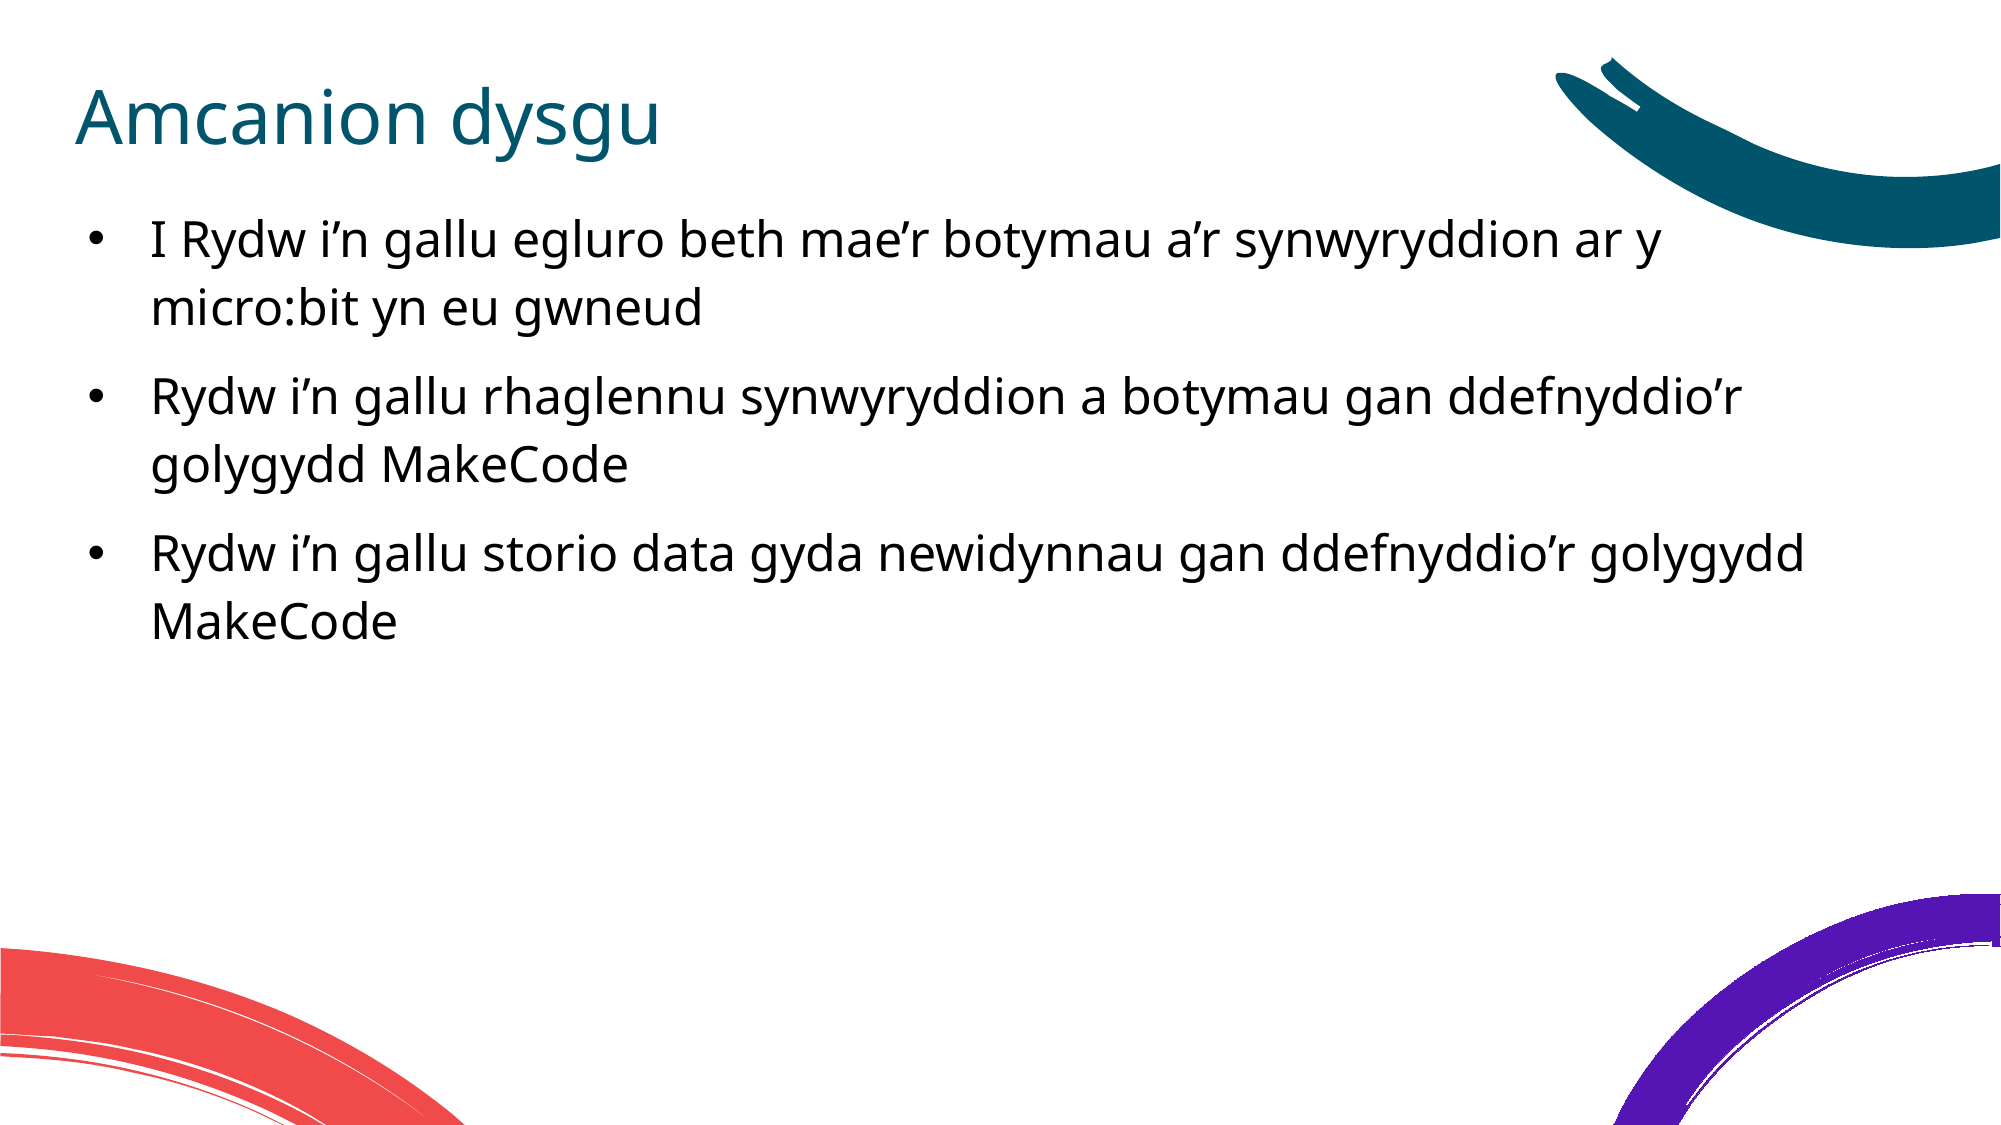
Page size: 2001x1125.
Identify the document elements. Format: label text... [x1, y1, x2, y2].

title Amcanion dysgu [55, 50, 1828, 183]
list I Rydw i’n gallu egluro beth mae’r botymau a’r synwyryddion ar y micro:bit yn eu gwneud Rydw i’n gallu rhaglennu synwyryddion a botymau gan ddefnyddio’r golygydd MakeCode Rydw i’n gallu storio data gyda newidynnau gan ddefnyddio’r golygydd MakeCode [55, 183, 1828, 1002]
